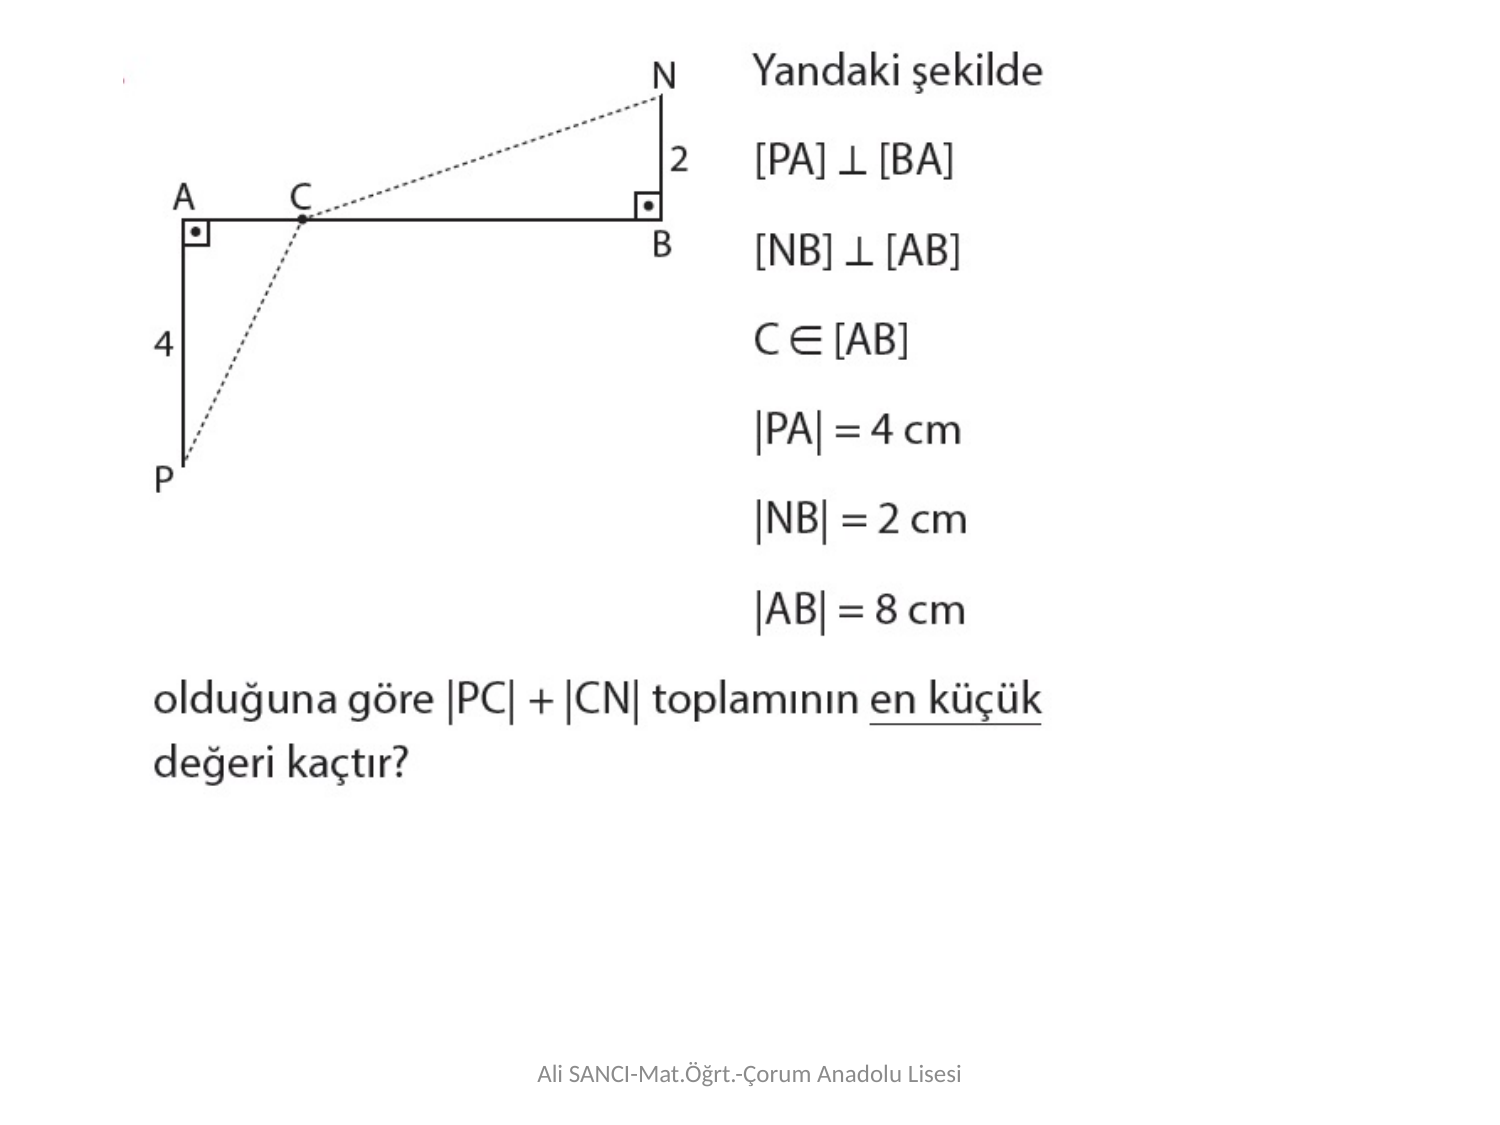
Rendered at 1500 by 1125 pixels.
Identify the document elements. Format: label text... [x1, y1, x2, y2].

footer Ali SANCI-Mat.Öğrt.-Çorum Anadolu Lisesi [512, 1042, 988, 1103]
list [123, 30, 1087, 823]
